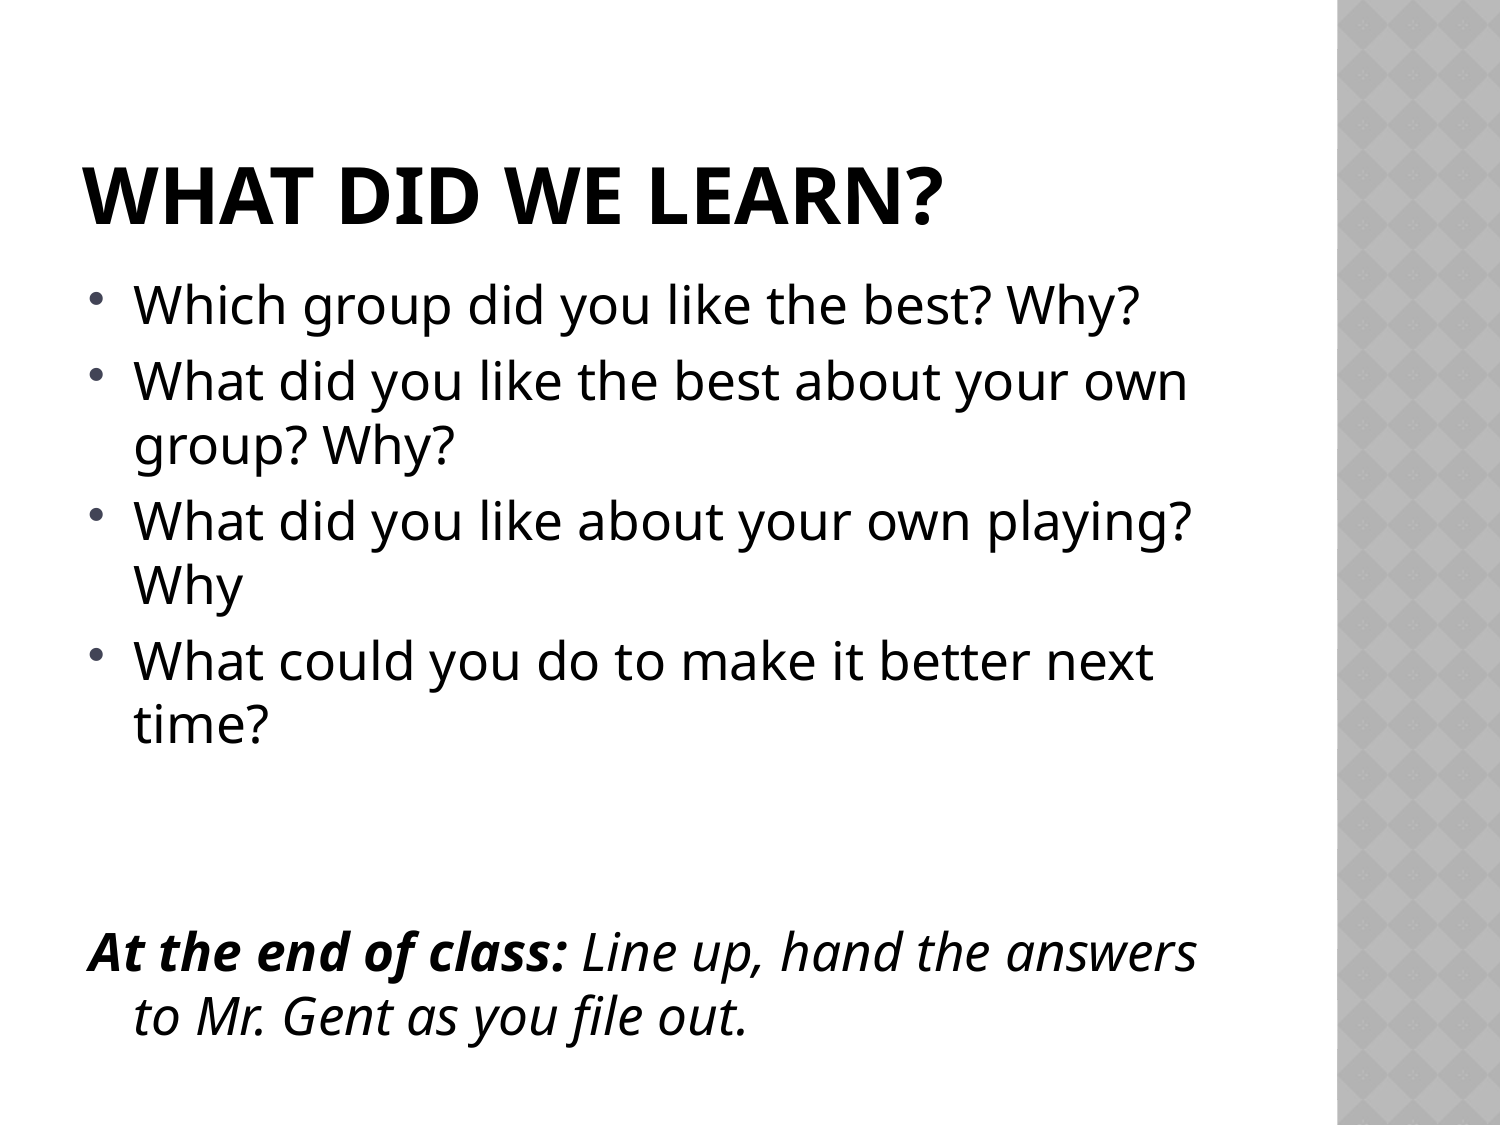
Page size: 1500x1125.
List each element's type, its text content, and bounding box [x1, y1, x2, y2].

title What Did We Learn? [75, 52, 1263, 240]
list Which group did you like the best? Why? What did you like the best about your own group? Why? What did you like about your own playing? Why What could you do to make it better next time? At the end of class: Line up, hand the answers to Mr. Gent as you file out. [75, 264, 1263, 1059]
